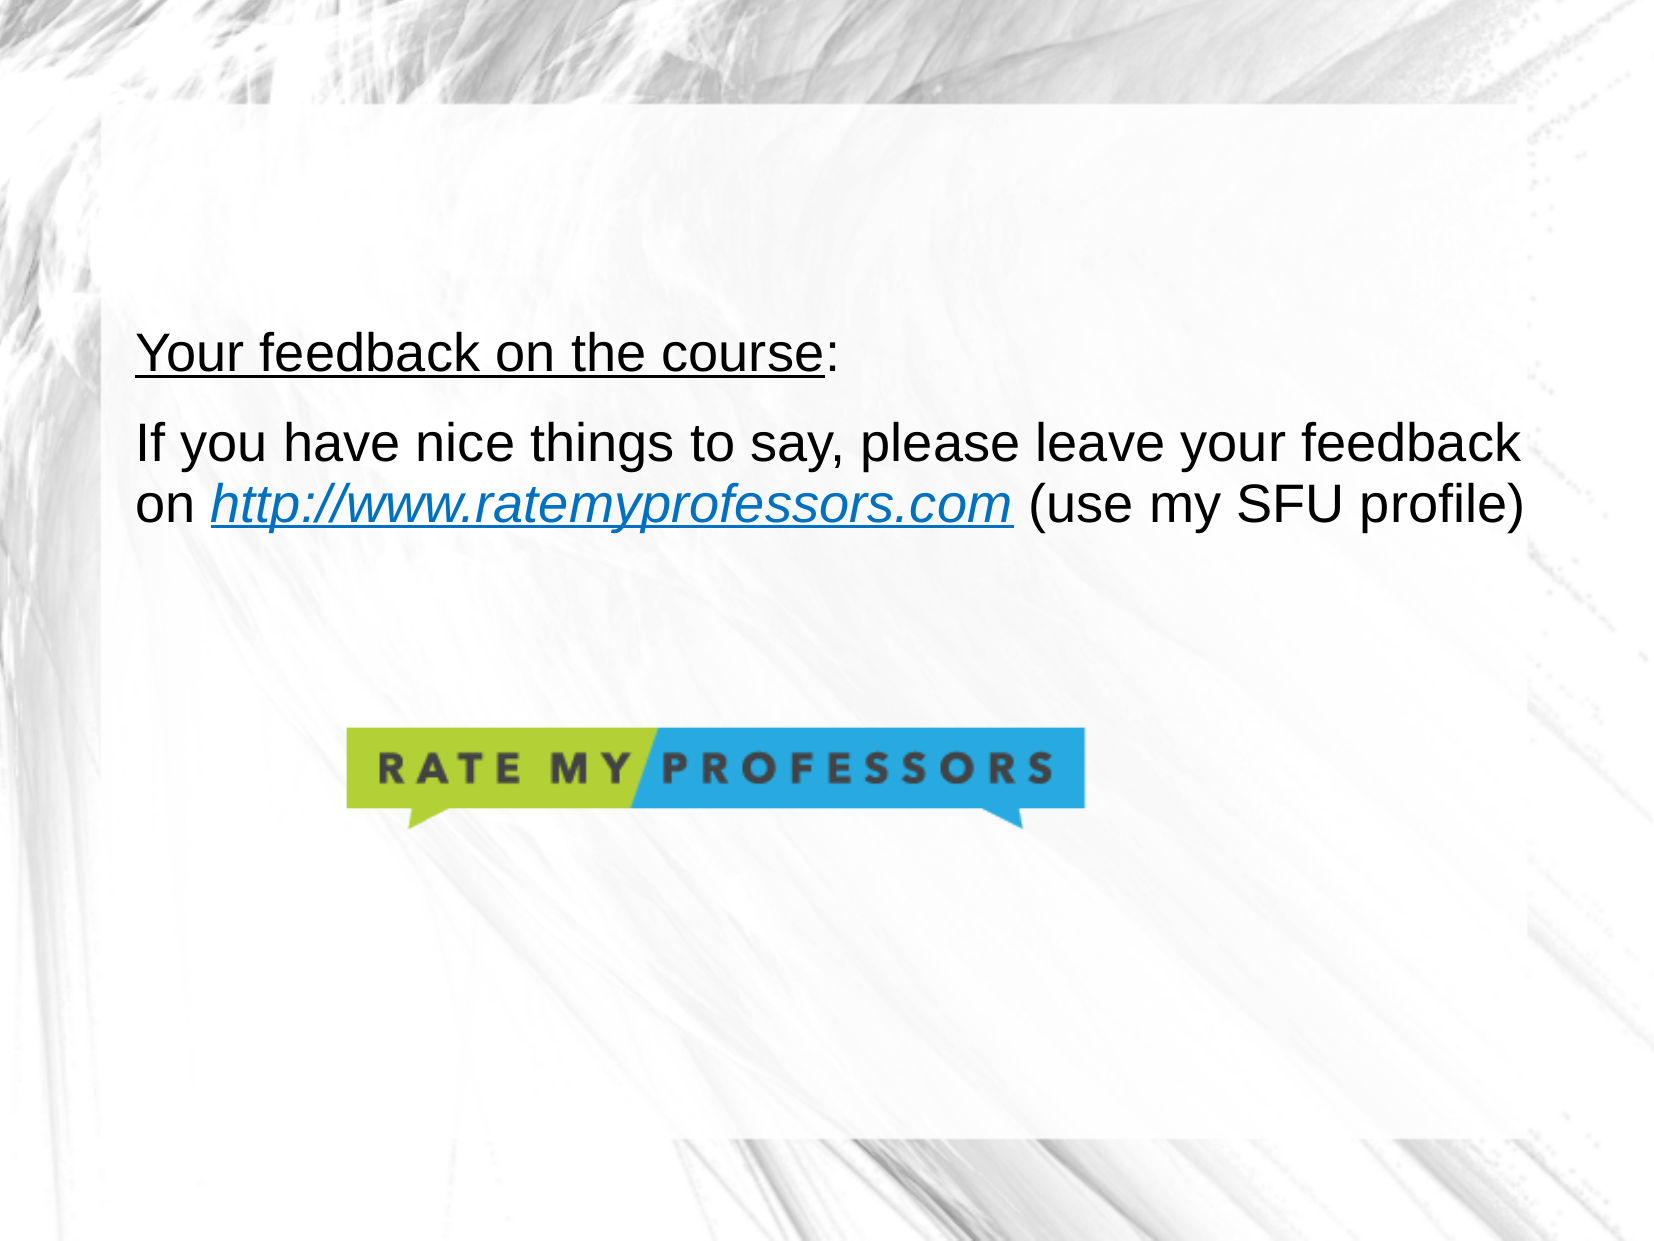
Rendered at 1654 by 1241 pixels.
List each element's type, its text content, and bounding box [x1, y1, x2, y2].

picture [0, 0, 1654, 1241]
list Your feedback on the course: If you have nice things to say, please leave your feedback on http://www.ratemyprofessors.com (use my SFU profile) [118, 319, 1571, 1109]
